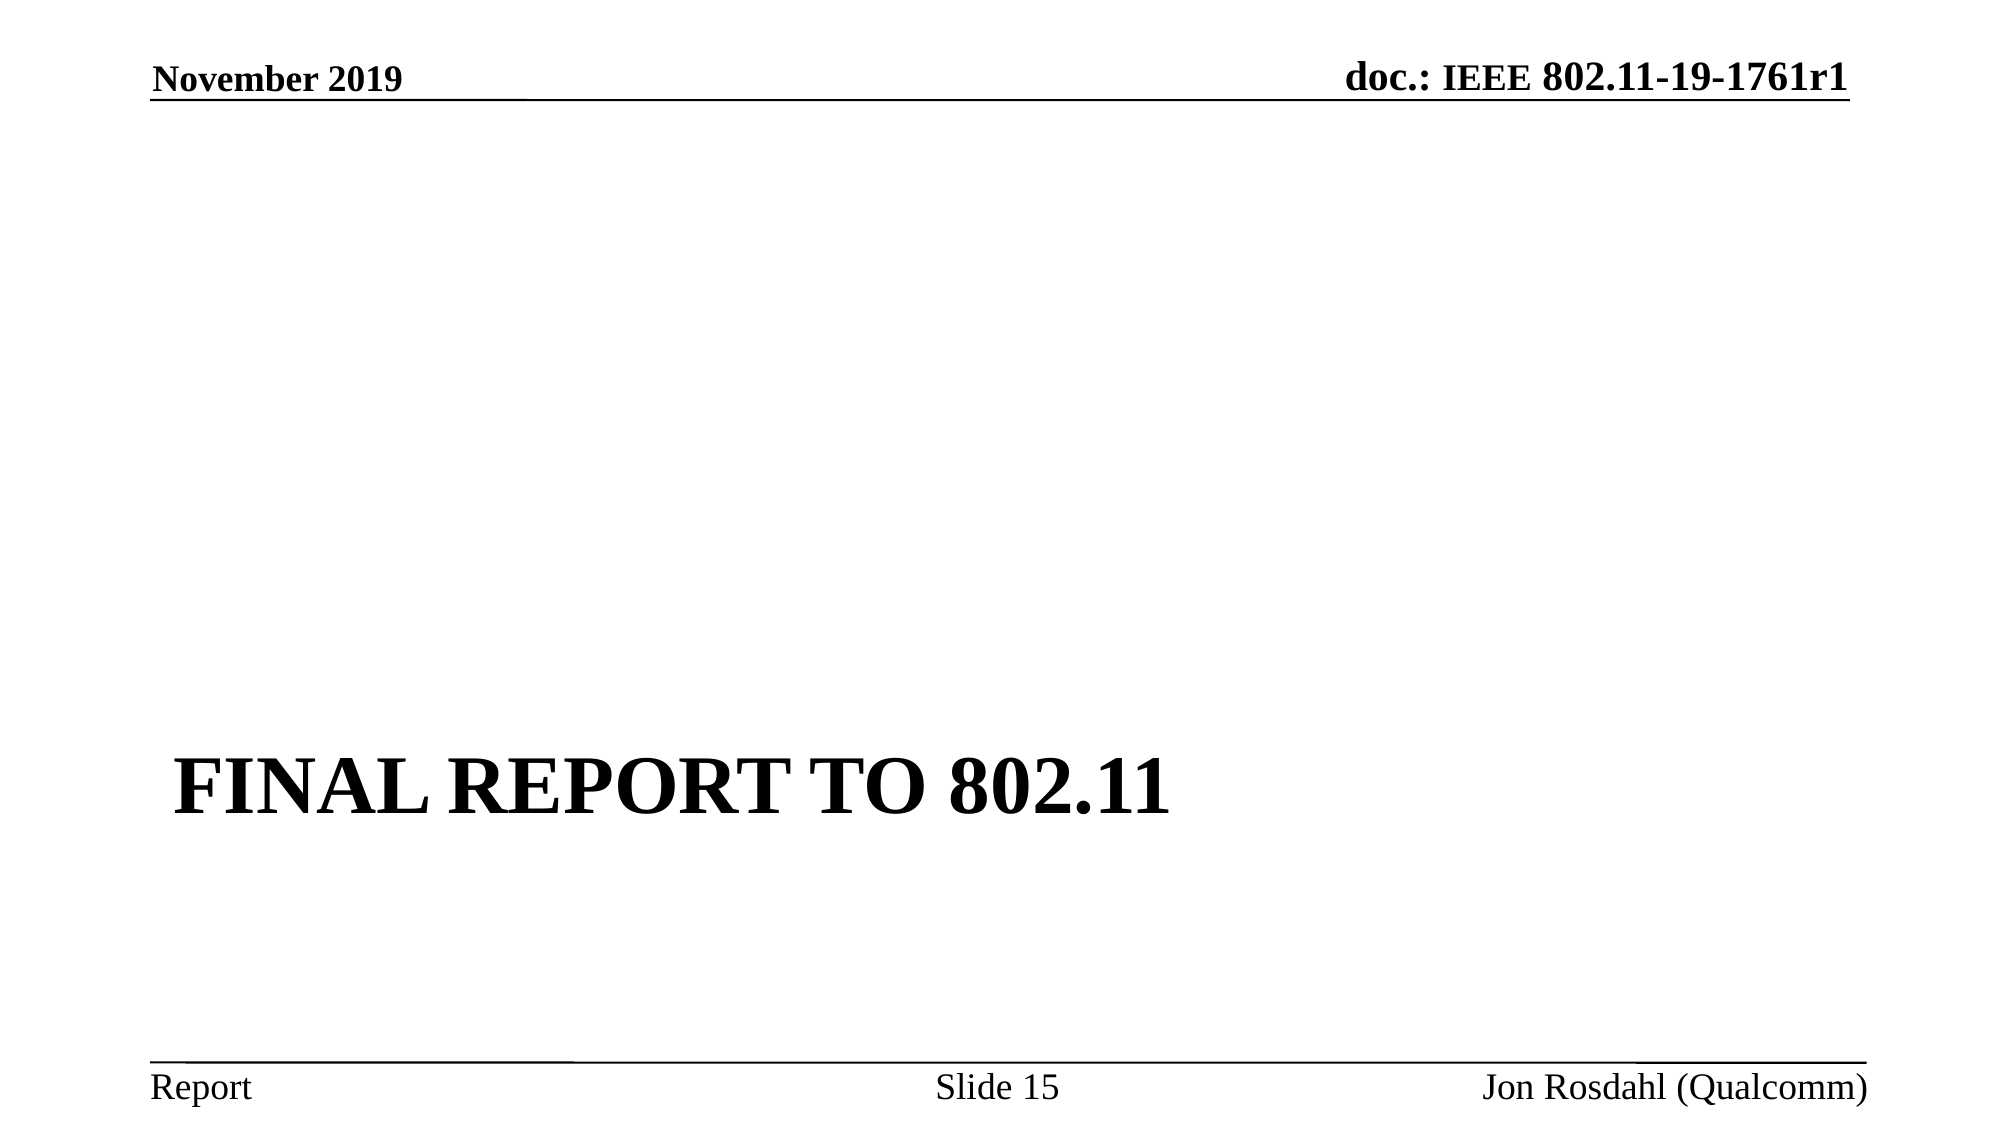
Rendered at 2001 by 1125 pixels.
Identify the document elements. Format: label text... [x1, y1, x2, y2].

title Final Report to 802.11 [157, 722, 1859, 947]
footer Jon Rosdahl (Qualcomm) [1424, 1061, 1869, 1108]
slide_number Slide 15 [928, 1061, 1067, 1123]
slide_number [152, 49, 434, 100]
